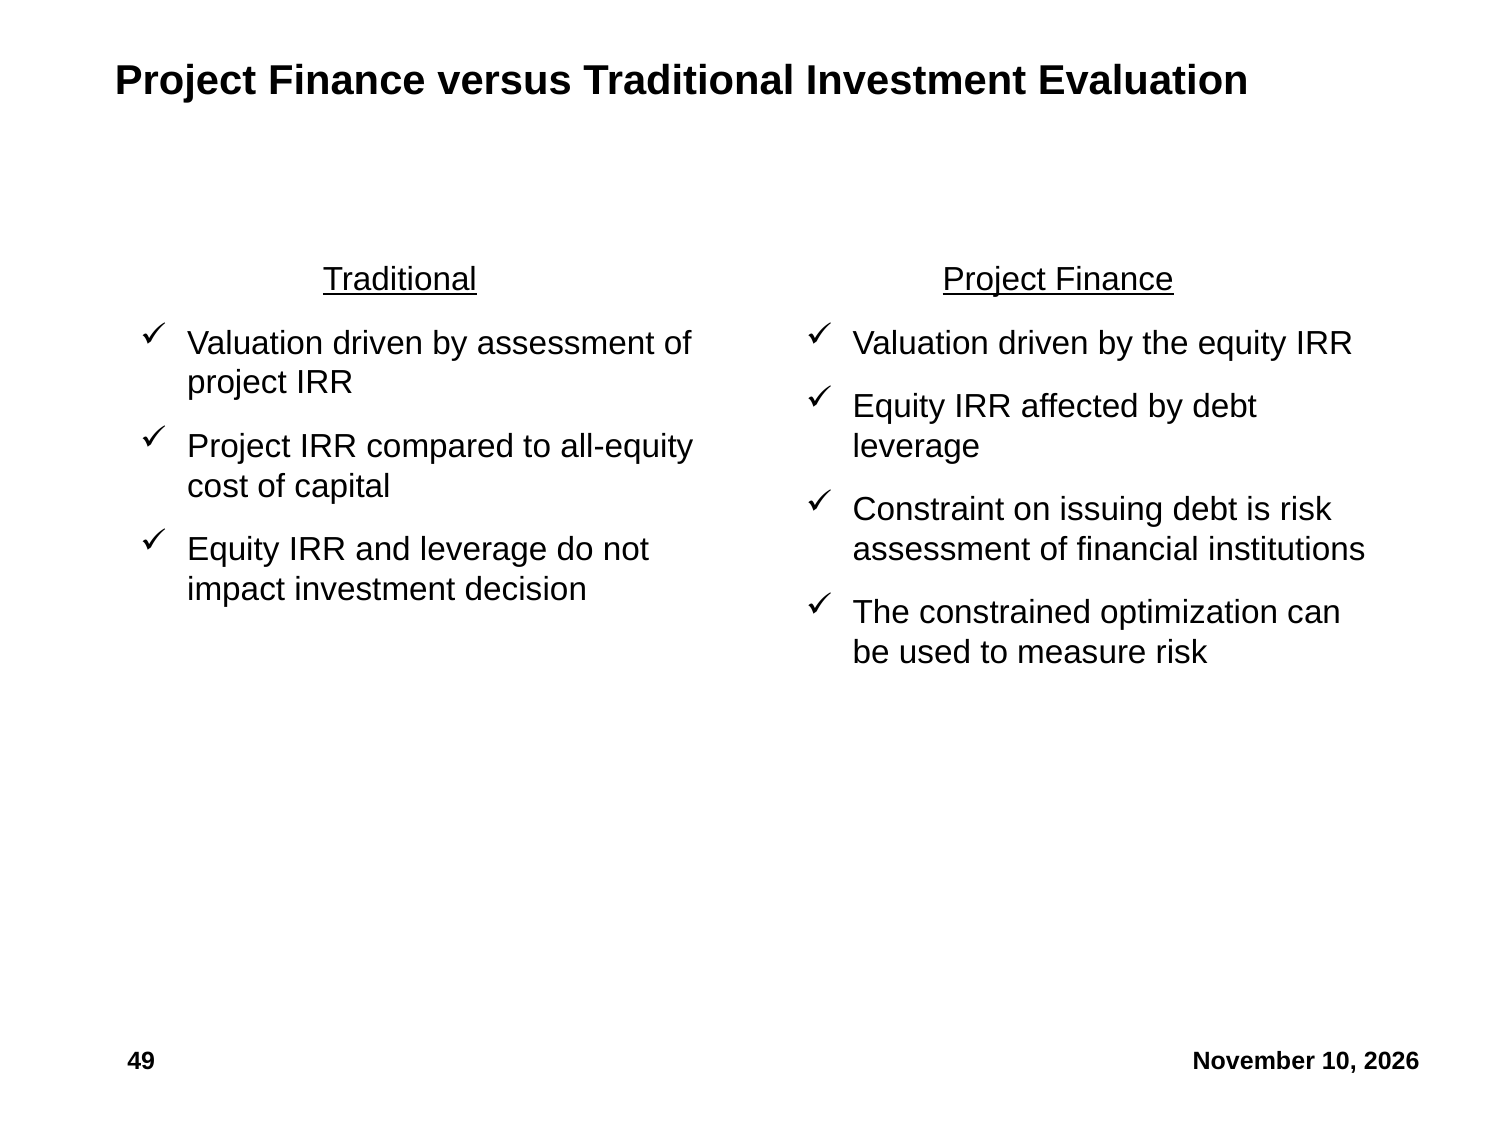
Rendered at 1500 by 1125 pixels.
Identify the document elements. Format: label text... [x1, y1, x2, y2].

list Project Finance Valuation driven by the equity IRR Equity IRR affected by debt leverage Constraint on issuing debt is risk assessment of financial institutions The constrained optimization can be used to measure risk [715, 249, 1402, 927]
title Project Finance versus Traditional Investment Evaluation [99, 45, 1451, 234]
list Traditional Valuation driven by assessment of project IRR Project IRR compared to all-equity cost of capital Equity IRR and leverage do not impact investment decision [49, 249, 715, 926]
